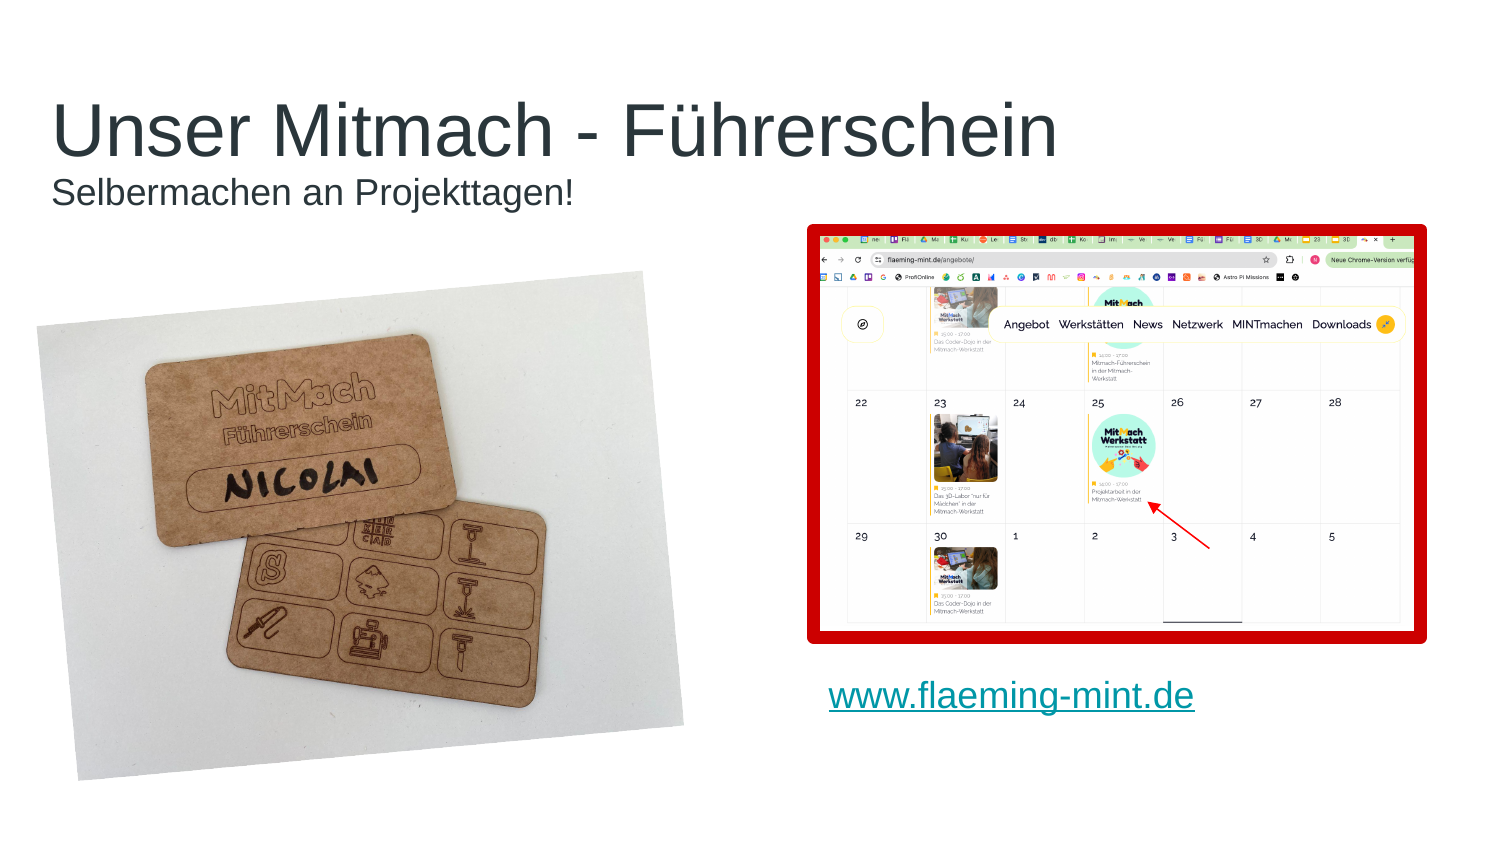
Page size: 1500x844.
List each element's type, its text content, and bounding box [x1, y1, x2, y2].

text_box www.flaeming-mint.de [813, 655, 1292, 740]
text_box [813, 229, 1421, 234]
text_box [813, 633, 1421, 638]
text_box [1147, 501, 1210, 549]
text_box Unser Mitmach - Führerschein Selbermachen an Projekttagen! [36, 77, 1246, 229]
picture [814, 234, 1423, 626]
picture [38, 220, 683, 830]
